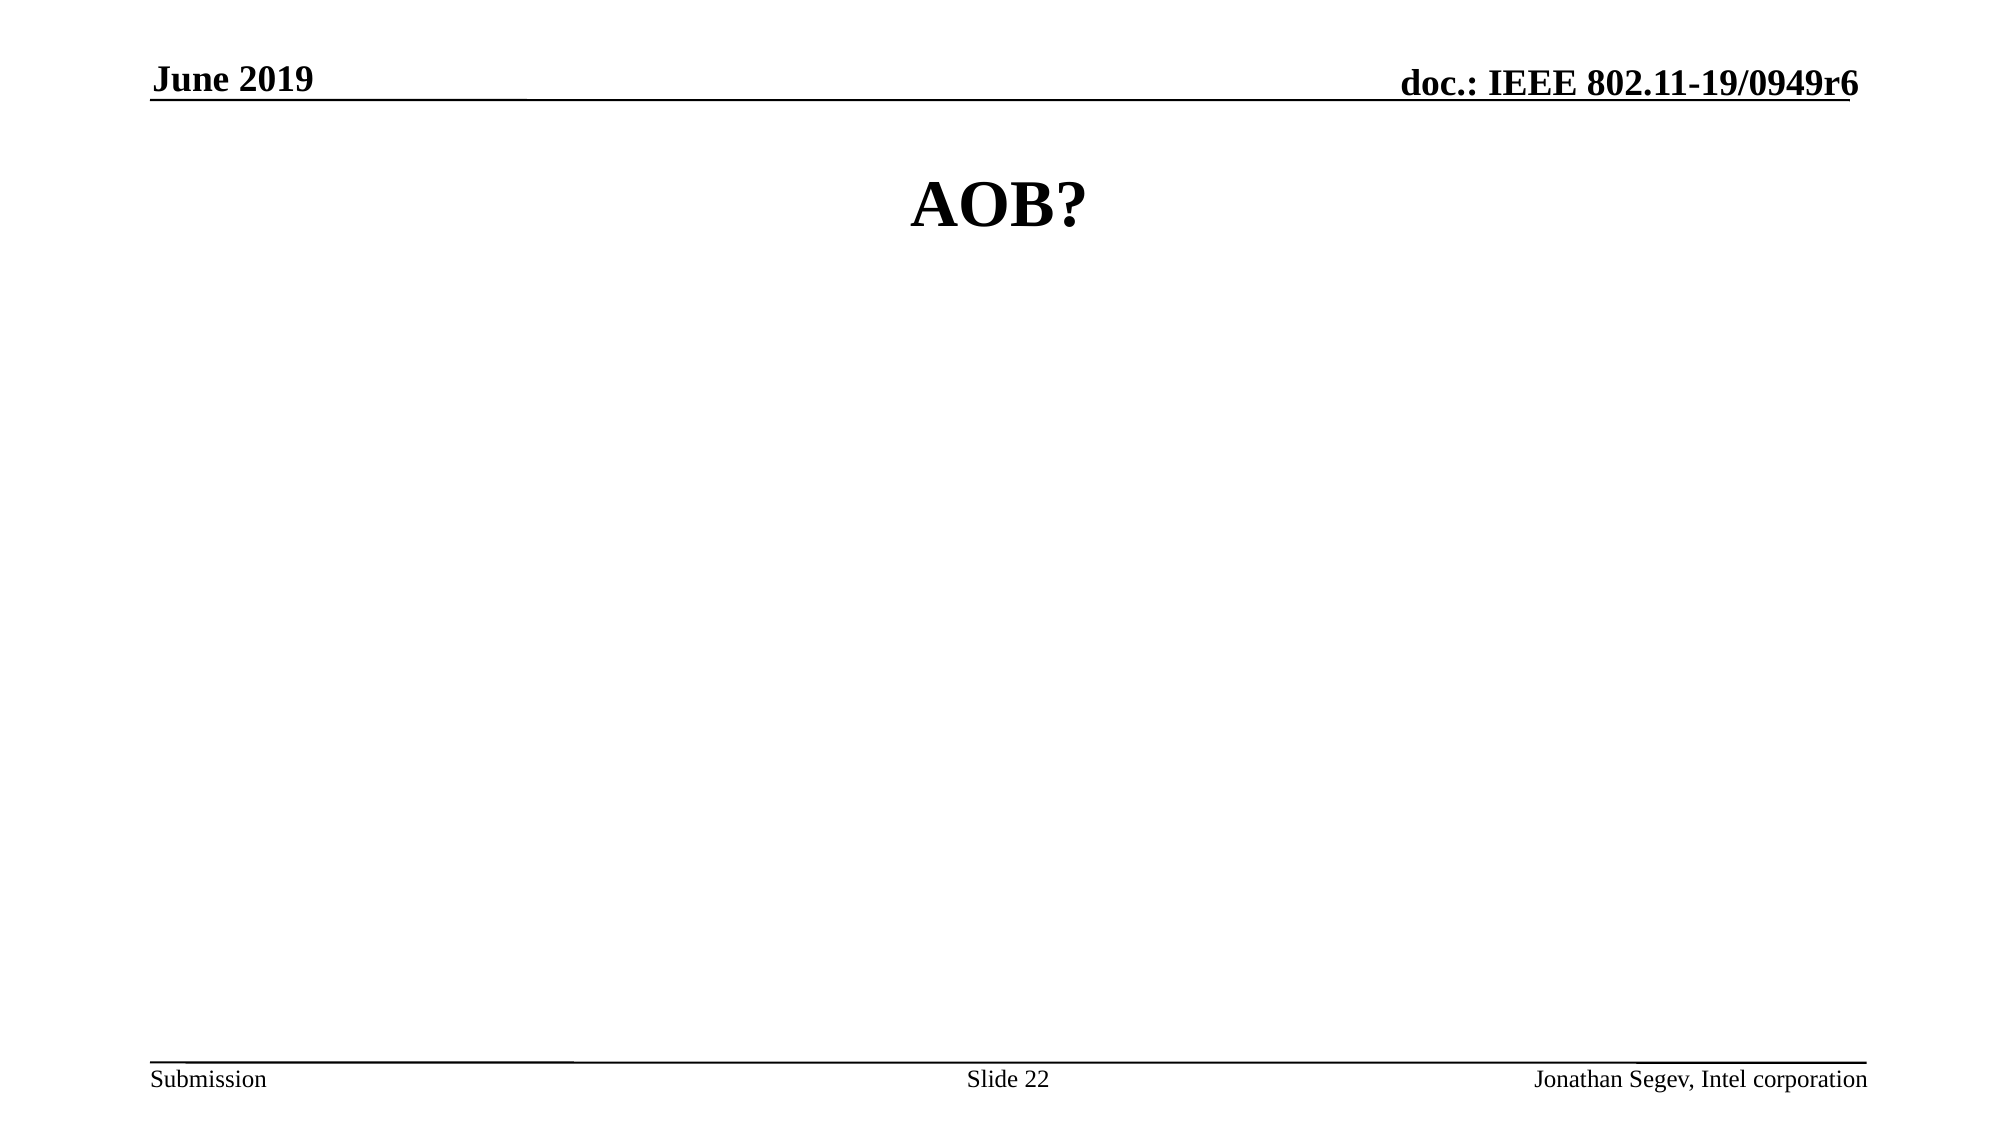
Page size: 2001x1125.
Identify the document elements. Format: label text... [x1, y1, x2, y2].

slide_number Slide 22 [950, 1061, 1067, 1123]
title AOB? [149, 112, 1850, 288]
footer Jonathan Segev, Intel corporation [1171, 1061, 1869, 1093]
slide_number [152, 54, 563, 100]
